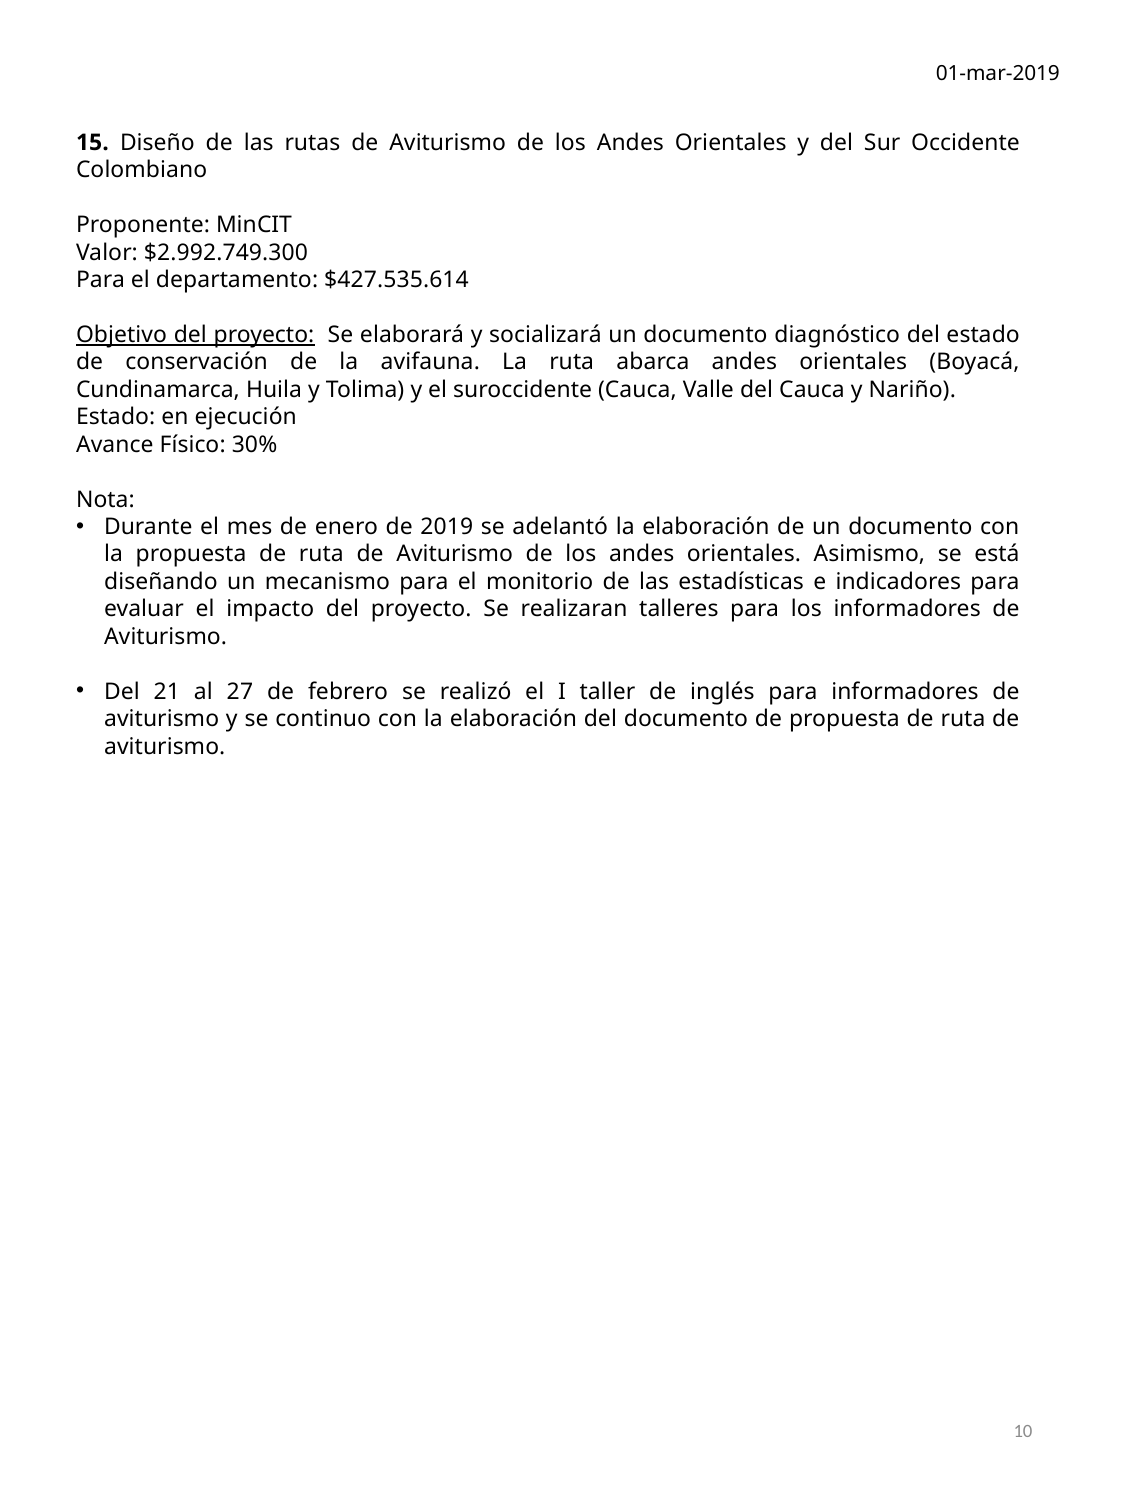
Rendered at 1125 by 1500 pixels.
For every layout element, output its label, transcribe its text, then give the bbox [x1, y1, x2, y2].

slide_number 10 [794, 1390, 1048, 1471]
text_box 15. Diseño de las rutas de Aviturismo de los Andes Orientales y del Sur Occidente Colombiano Proponente: MinCIT Valor: $2.992.749.300 Para el departamento: $427.535.614 Objetivo del proyecto: Se elaborará y socializará un documento diagnóstico del estado de conservación de la avifauna. La ruta abarca andes orientales (Boyacá, Cundinamarca, Huila y Tolima) y el suroccidente (Cauca, Valle del Cauca y Nariño). Estado: en ejecución Avance Físico: 30% Nota: Durante el mes de enero de 2019 se adelantó la elaboración de un documento con la propuesta de ruta de Aviturismo de los andes orientales. Asimismo, se está diseñando un mecanismo para el monitorio de las estadísticas e indicadores para evaluar el impacto del proyecto. Se realizaran talleres para los informadores de Aviturismo. Del 21 al 27 de febrero se realizó el I taller de inglés para informadores de aviturismo y se continuo con la elaboración del documento de propuesta de ruta de aviturismo. [61, 92, 1036, 767]
text_box 01-mar-2019 [921, 51, 1078, 92]
